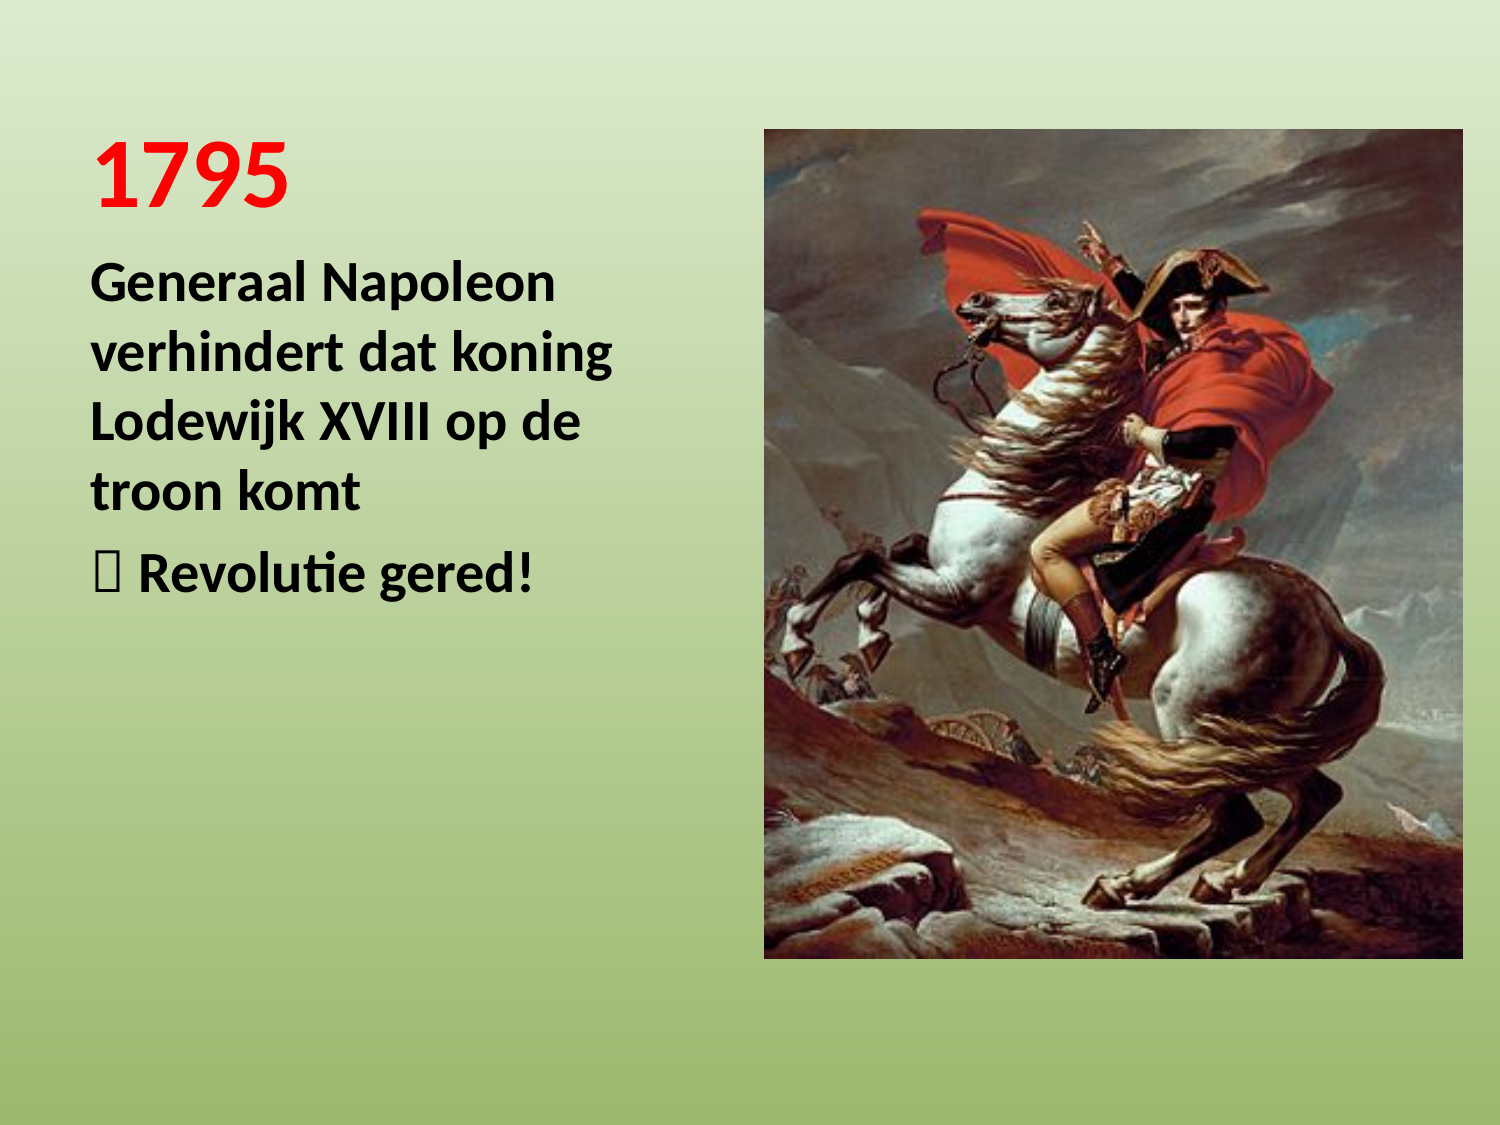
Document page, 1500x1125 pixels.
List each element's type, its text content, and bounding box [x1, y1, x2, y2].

title 1795 [75, 44, 569, 235]
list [763, 129, 1464, 960]
list Generaal Napoleon verhindert dat koning Lodewijk XVIII op de troon komt  Revolutie gered! [75, 235, 680, 1005]
